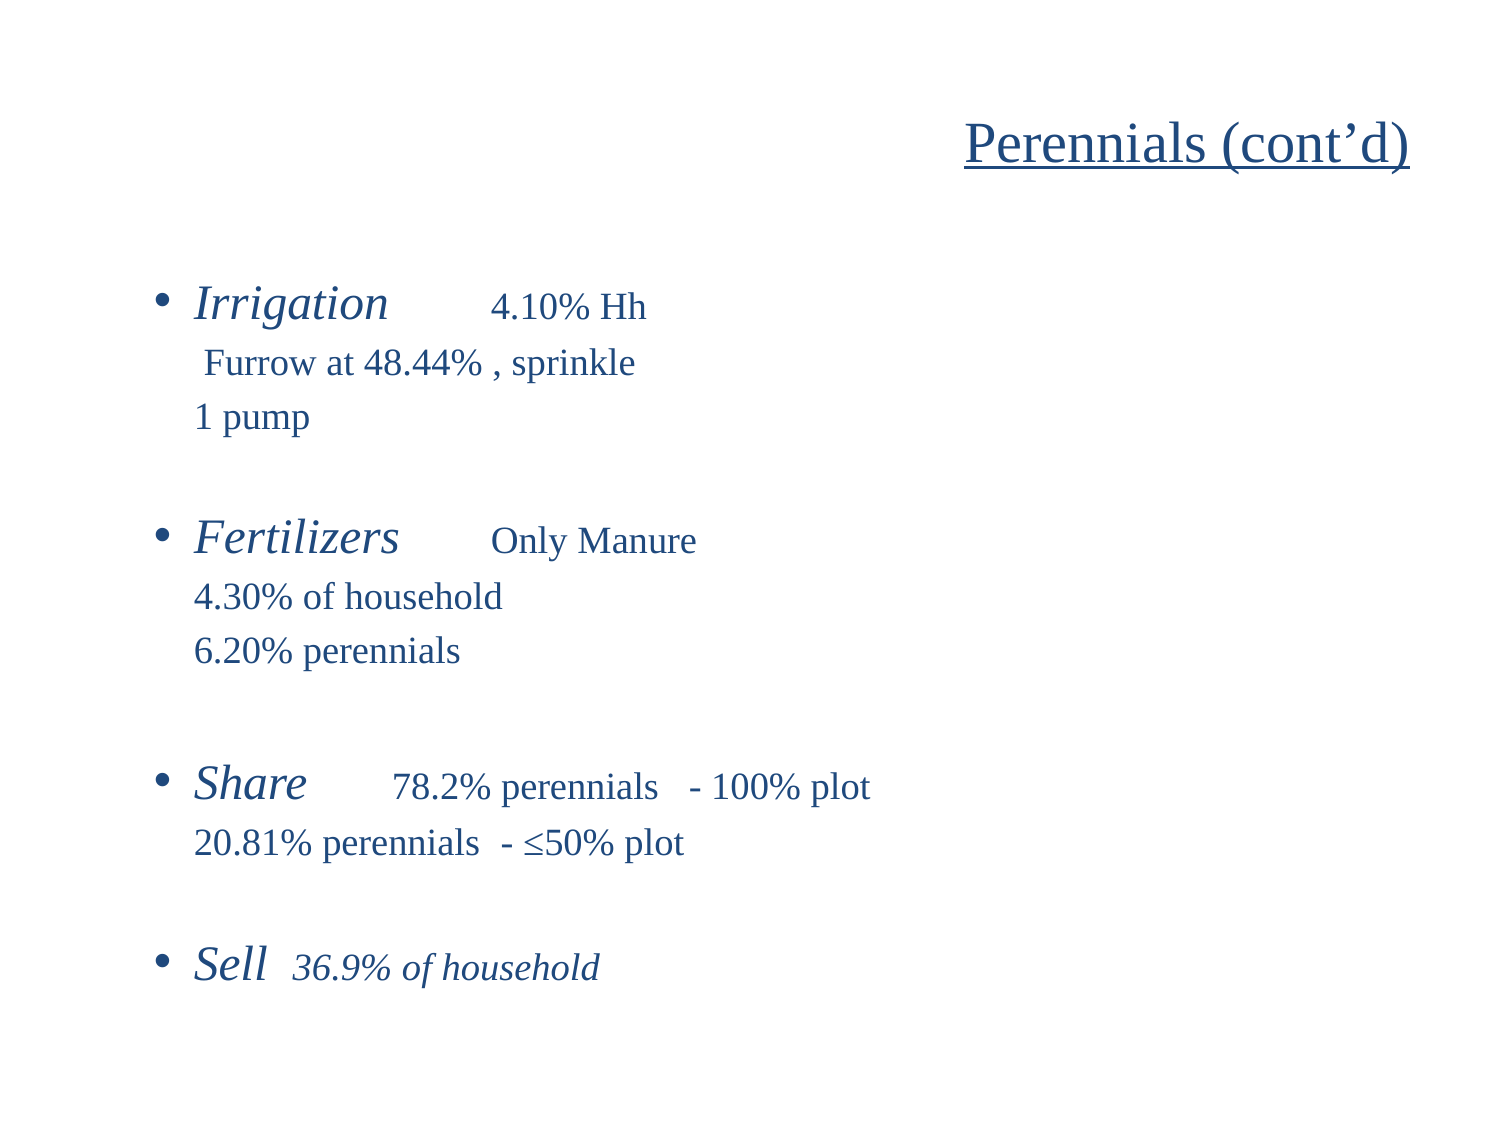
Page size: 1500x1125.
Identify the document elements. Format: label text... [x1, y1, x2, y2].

list Irrigation 4.10% Hh Furrow at 48.44% , sprinkle 1 pump Fertilizers Only Manure 4.30% of household 6.20% perennials Share 78.2% perennials - 100% plot 20.81% perennials - ≤50% plot Sell 36.9% of household [75, 262, 1500, 1005]
title Perennials (cont’d) [75, 45, 1425, 233]
